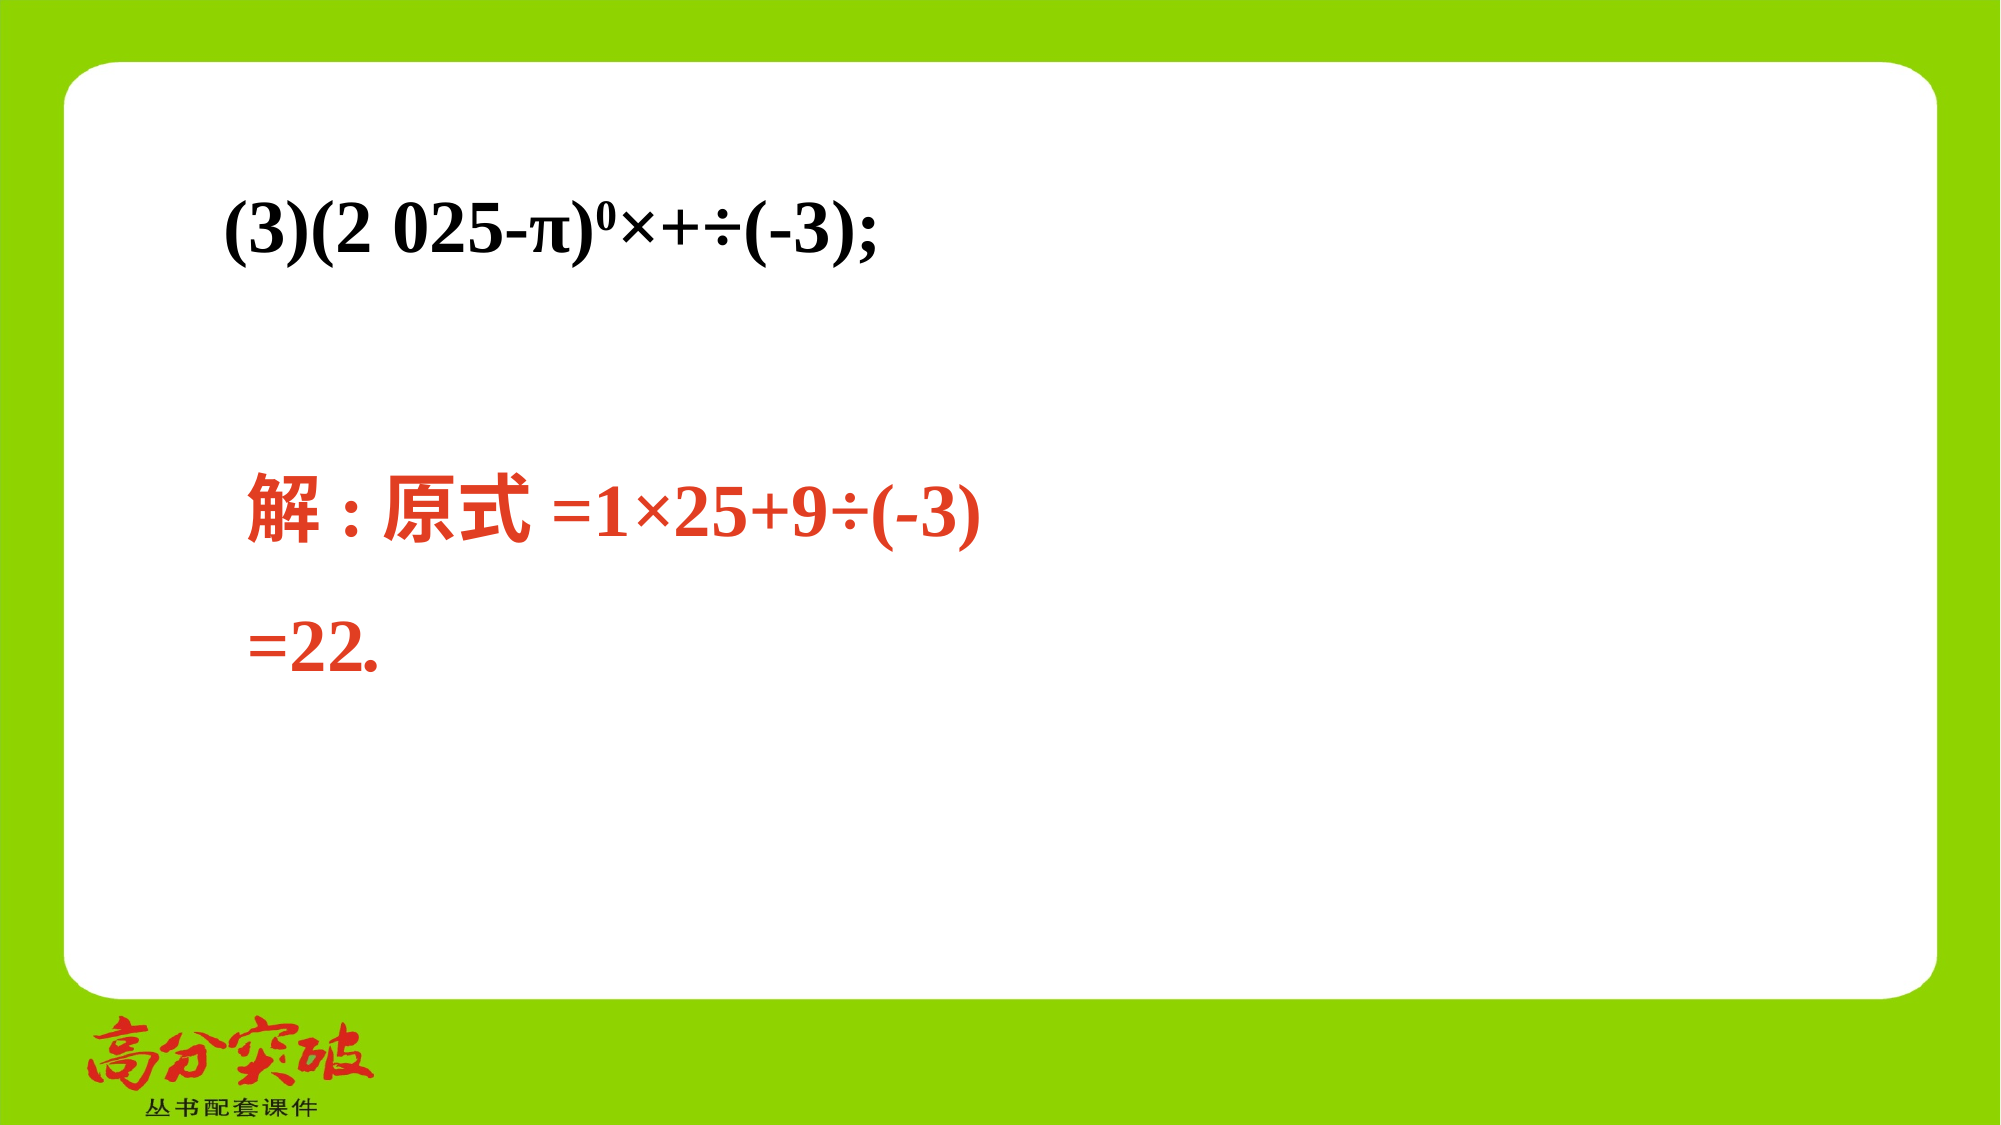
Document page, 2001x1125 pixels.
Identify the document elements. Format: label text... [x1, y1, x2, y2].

text_box 解:原式=1×25+9÷(-3) =22. [232, 408, 1233, 694]
picture [0, 0, 2001, 1125]
